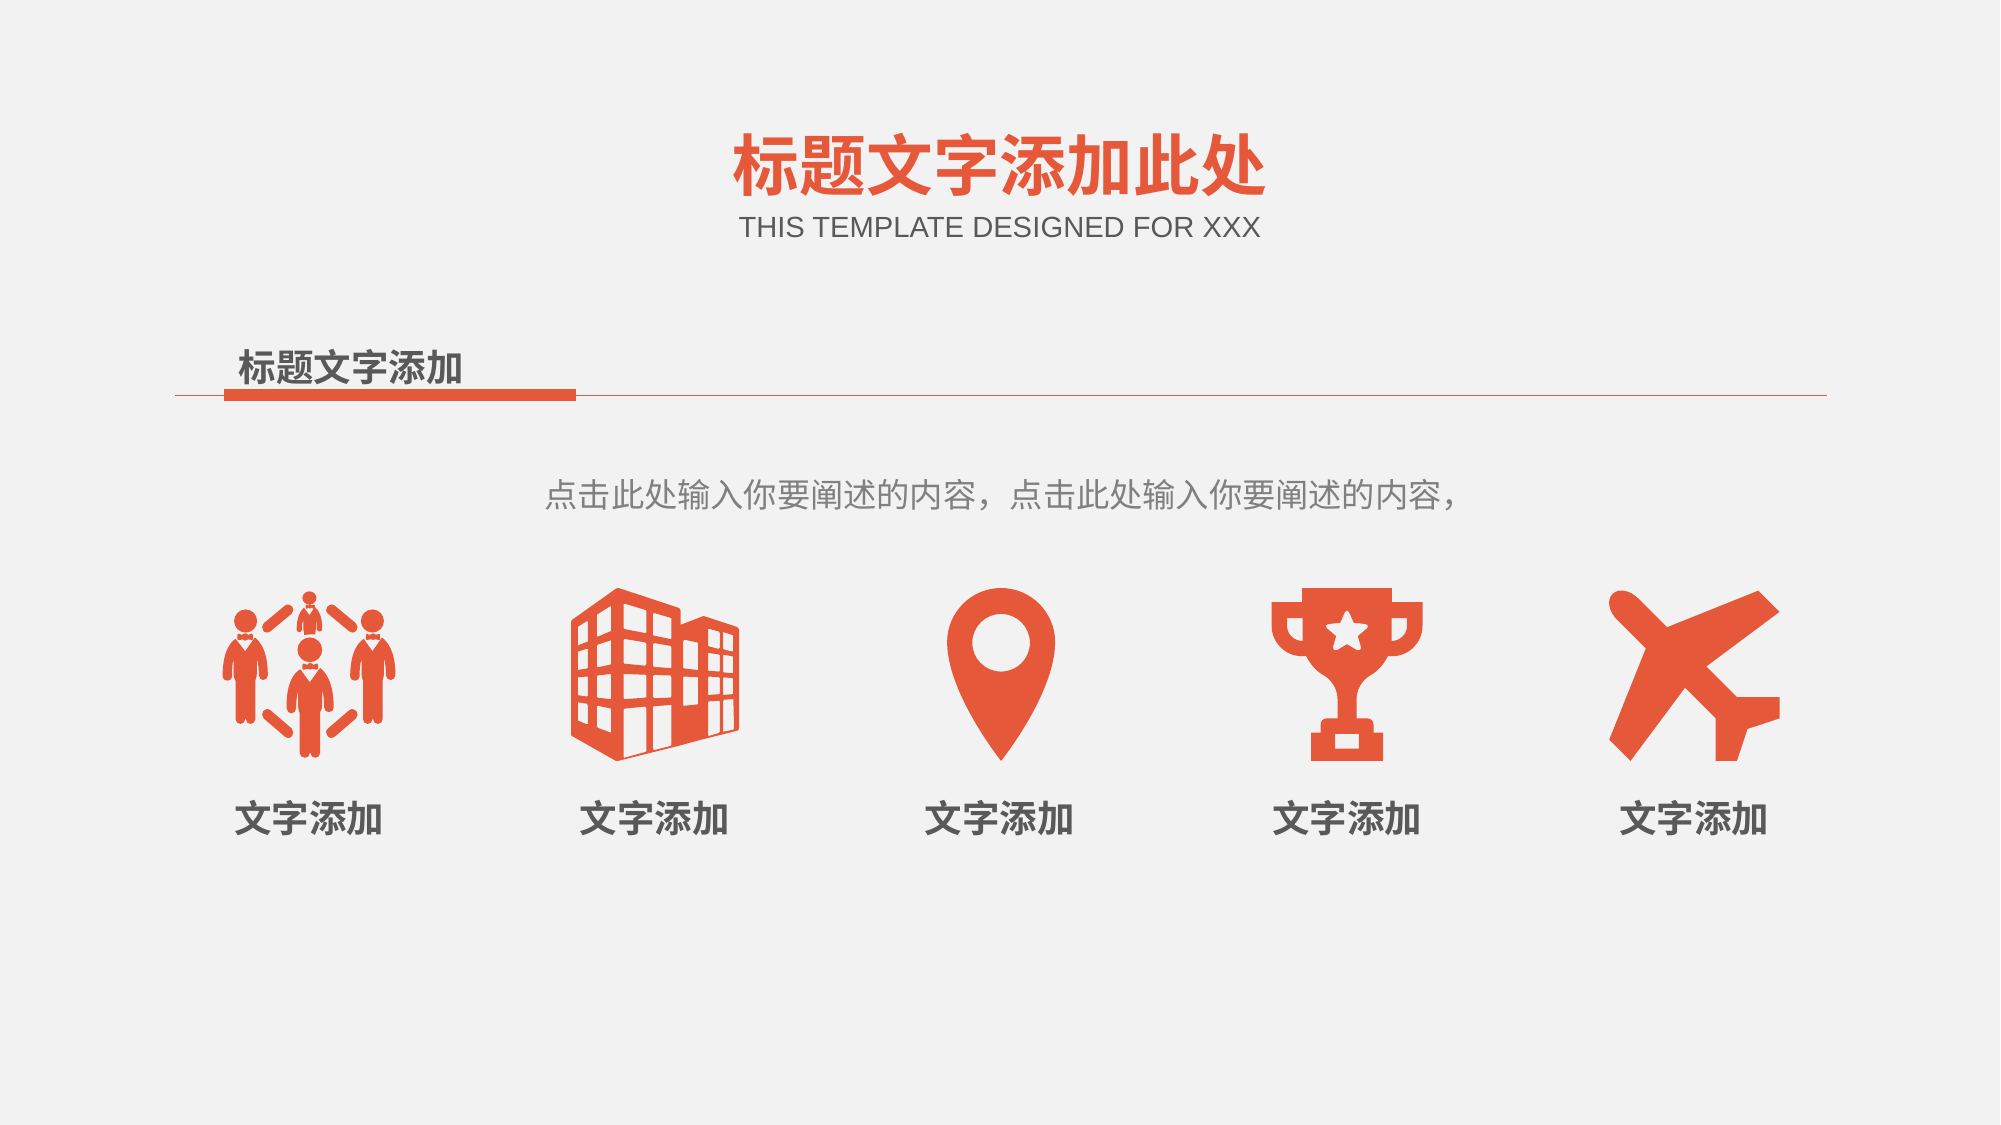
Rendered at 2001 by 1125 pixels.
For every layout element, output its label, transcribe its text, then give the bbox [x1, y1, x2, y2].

text_box 文字添加 [860, 778, 1140, 847]
text_box [260, 708, 295, 740]
text_box 文字添加 [169, 778, 449, 847]
text_box [946, 586, 1057, 763]
text_box [570, 586, 741, 762]
text_box [285, 590, 335, 759]
text_box [221, 608, 269, 726]
text_box 标题文字添加此处 [718, 116, 1282, 201]
text_box [1270, 586, 1424, 762]
text_box 文字添加 [1207, 778, 1487, 847]
text_box [260, 603, 295, 634]
text_box 文字添加 [1554, 778, 1834, 847]
text_box [324, 603, 359, 634]
text_box 文字添加 [515, 778, 795, 847]
text_box [1608, 589, 1782, 763]
text_box THIS TEMPLATE DESIGNED FOR XXX [599, 201, 1401, 251]
text_box [324, 708, 359, 740]
text_box [349, 608, 397, 726]
text_box 标题文字添加 [223, 327, 592, 395]
text_box 点击此处输入你要阐述的内容，点击此处输入你要阐述的内容， [529, 446, 1516, 522]
